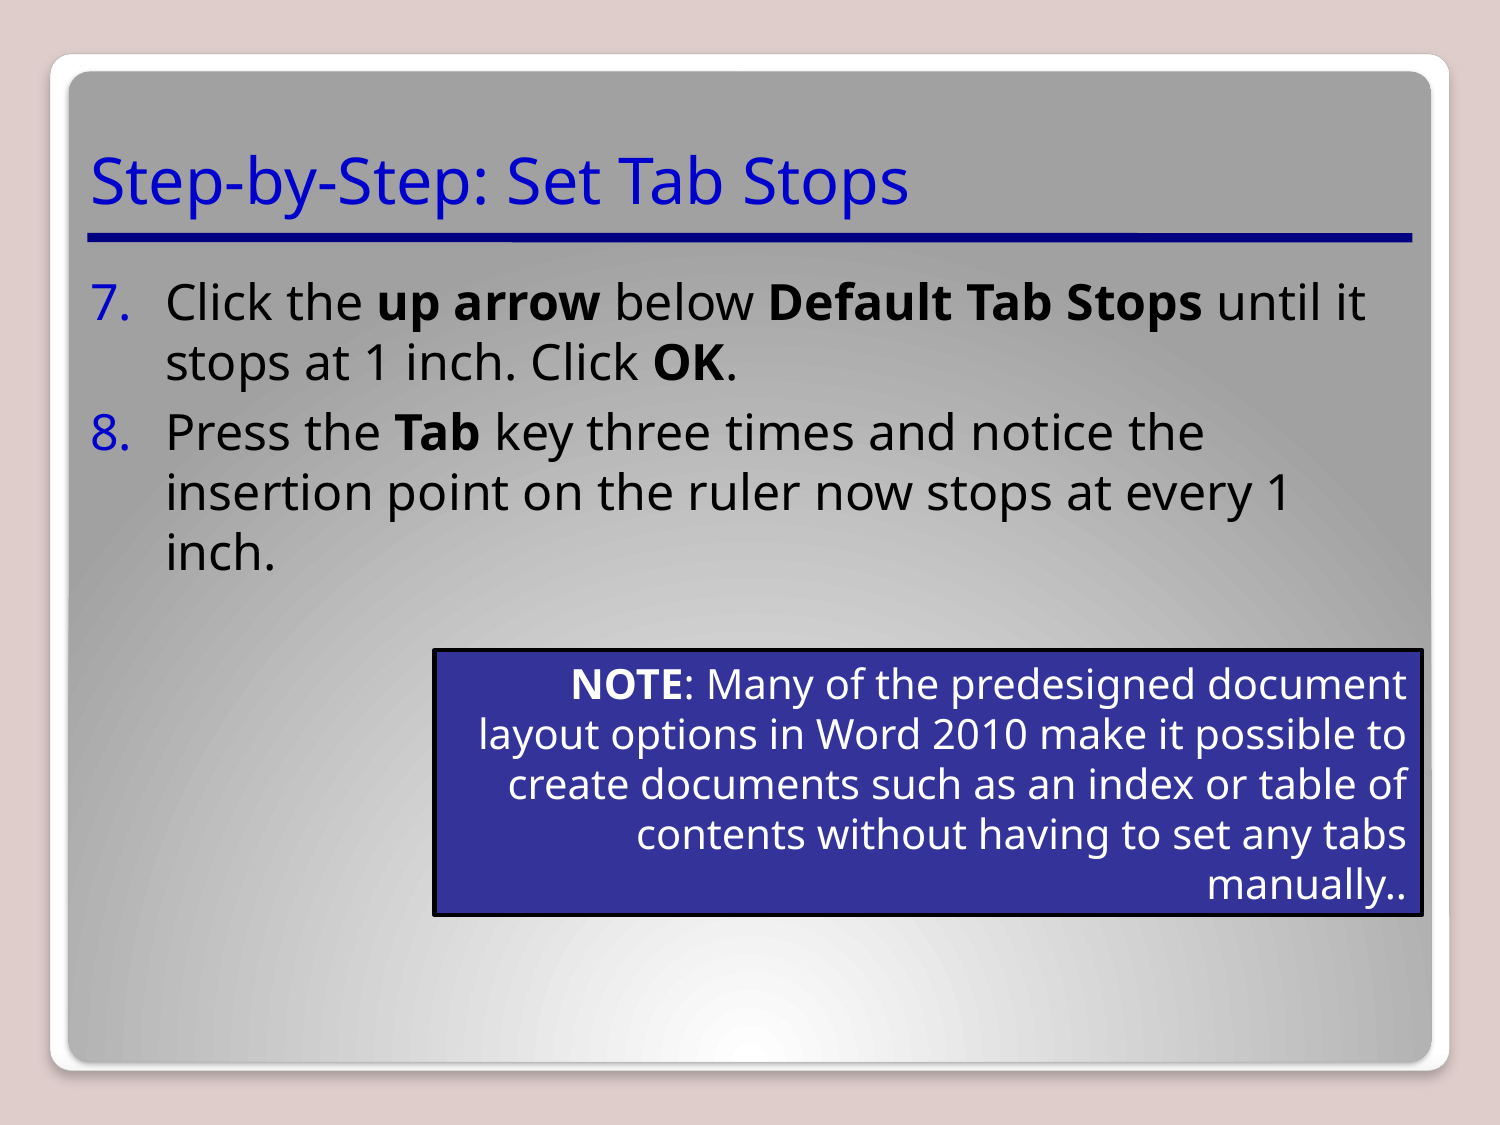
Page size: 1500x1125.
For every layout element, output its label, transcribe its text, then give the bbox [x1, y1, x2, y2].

list Click the up arrow below Default Tab Stops until it stops at 1 inch. Click OK. Press the Tab key three times and notice the insertion point on the ruler now stops at every 1 inch. [75, 262, 1425, 1063]
title Step-by-Step: Set Tab Stops [74, 74, 1426, 226]
text_box NOTE: Many of the predesigned document layout options in Word 2010 make it possible to create documents such as an index or table of contents without having to set any tabs manually.. [432, 648, 1424, 917]
